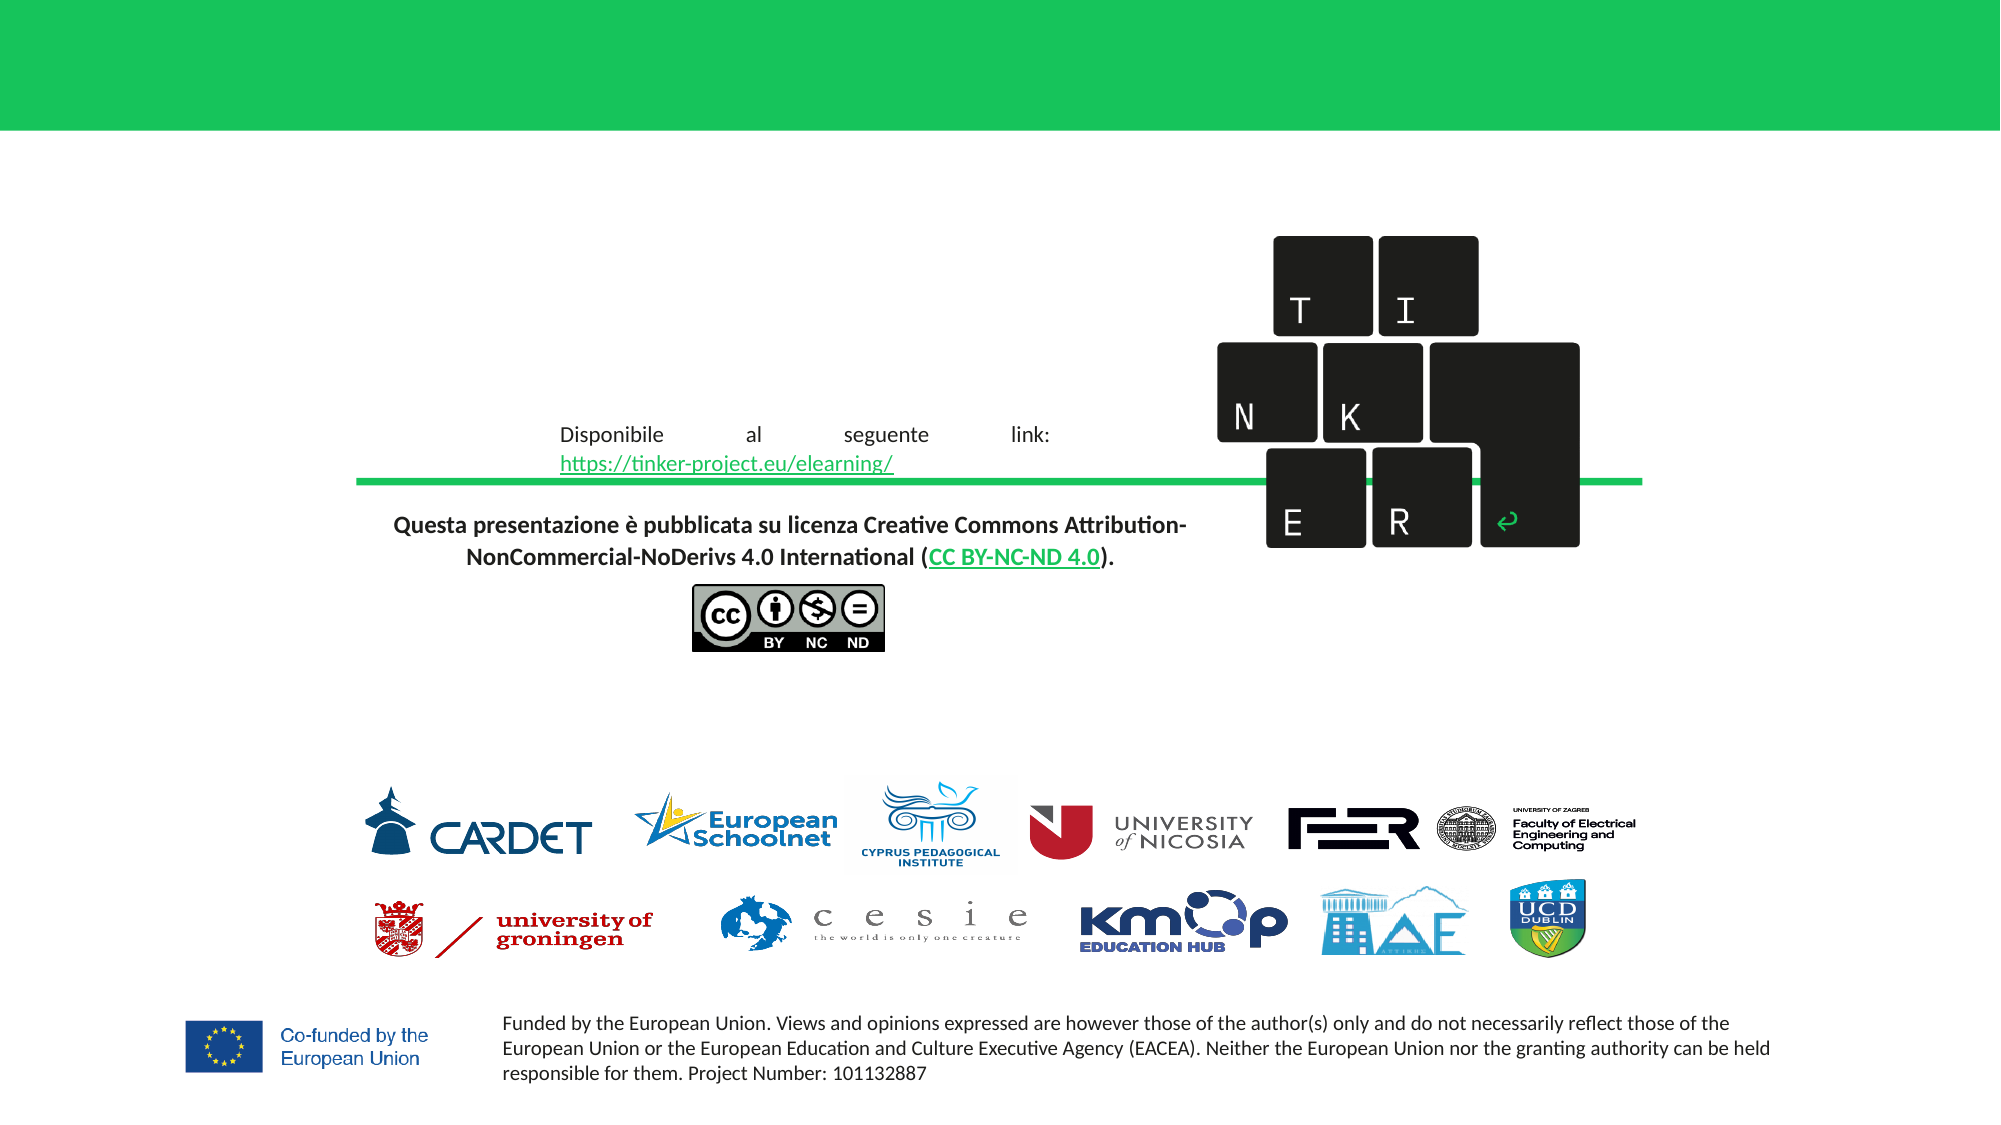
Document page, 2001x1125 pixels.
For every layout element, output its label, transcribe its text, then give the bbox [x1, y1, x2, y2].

picture [1217, 236, 1580, 548]
picture [168, 989, 469, 1106]
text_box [357, 775, 1643, 959]
text_box Disponibile al seguente link: https://tinker-project.eu/elearning/ [545, 402, 1066, 491]
picture [692, 584, 885, 652]
text_box Questa presentazione è pubblicata su licenza Creative Commons Attribution-NonCommercial-NoDerivs 4.0 International (CC BY-NC-ND 4.0). [270, 491, 1253, 586]
